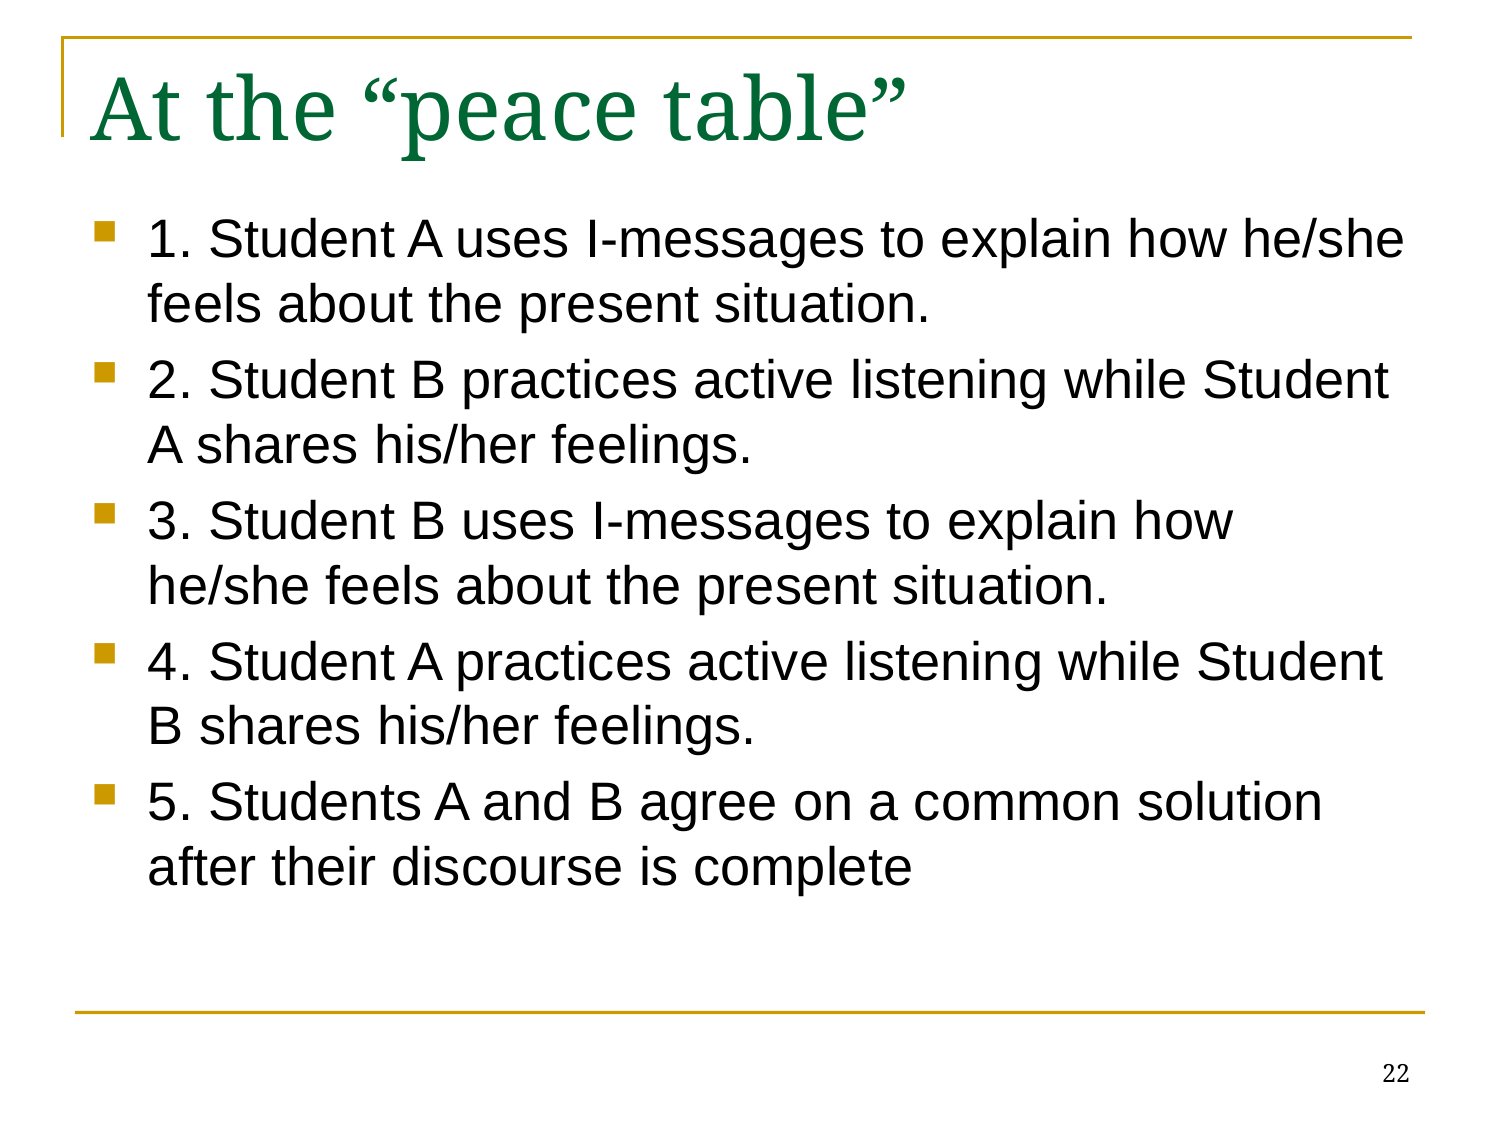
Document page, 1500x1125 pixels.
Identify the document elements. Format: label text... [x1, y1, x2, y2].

slide_number 22 [1074, 1023, 1426, 1100]
title At the “peace table” [74, 45, 1426, 233]
list 1. Student A uses I-messages to explain how he/she feels about the present situation. 2. Student B practices active listening while Student A shares his/her feelings. 3. Student B uses I-messages to explain how he/she feels about the present situation. 4. Student A practices active listening while Student B shares his/her feelings. 5. Students A and B agree on a common solution after their discourse is complete [76, 196, 1427, 940]
